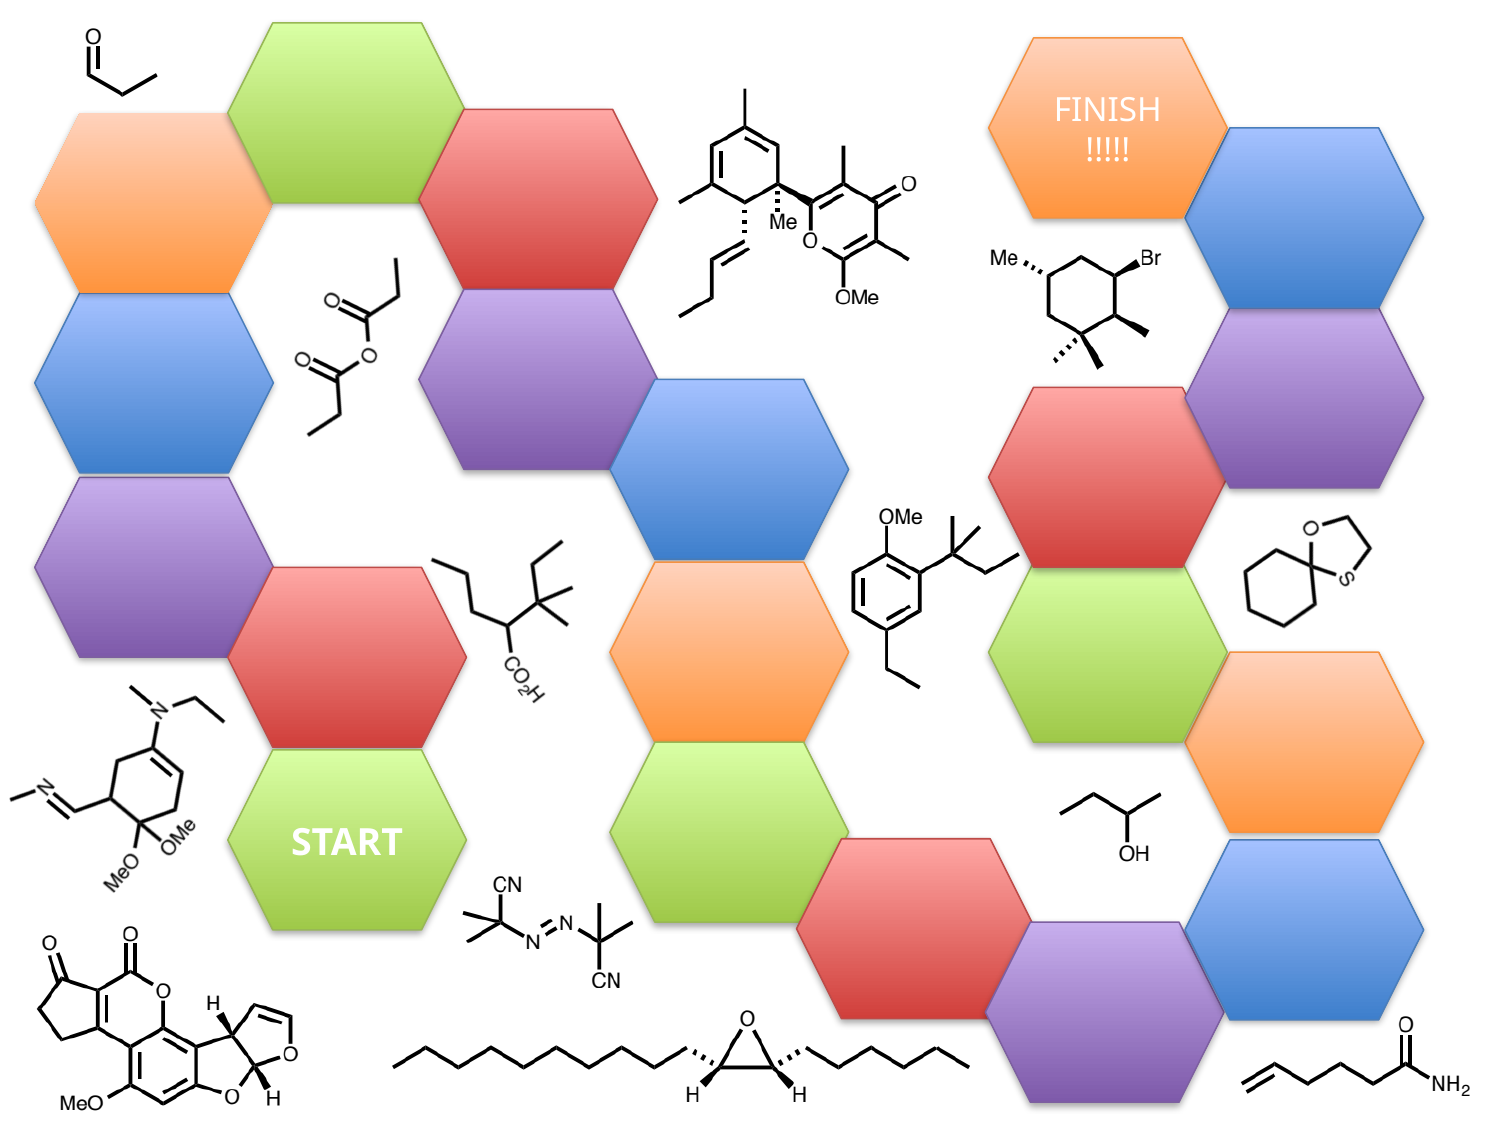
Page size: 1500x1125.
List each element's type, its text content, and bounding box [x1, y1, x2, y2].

picture [433, 533, 619, 663]
picture [459, 872, 634, 988]
picture [240, 302, 444, 382]
text_box [1186, 127, 1425, 309]
picture [34, 921, 300, 1125]
text_box [984, 921, 1222, 1103]
text_box [418, 108, 659, 289]
text_box [34, 298, 271, 474]
picture [848, 504, 1021, 691]
picture [674, 86, 918, 320]
text_box [795, 837, 1032, 1020]
picture [1262, 500, 1345, 642]
text_box [617, 561, 843, 742]
text_box [423, 288, 658, 471]
text_box [227, 22, 465, 204]
text_box [1011, 571, 1228, 743]
text_box [1186, 651, 1425, 833]
picture [988, 245, 1163, 370]
text_box [34, 478, 274, 658]
picture [82, 23, 158, 97]
text_box [227, 566, 461, 748]
picture [29, 694, 236, 859]
picture [1236, 1012, 1471, 1096]
picture [1055, 790, 1162, 862]
text_box [987, 386, 1223, 568]
text_box [1184, 839, 1425, 1021]
text_box [609, 378, 850, 561]
text_box [1184, 314, 1425, 489]
text_box START [238, 749, 468, 931]
picture [389, 1006, 971, 1103]
text_box [34, 112, 271, 293]
text_box FINISH !!!!! [987, 37, 1228, 219]
text_box [609, 741, 850, 923]
